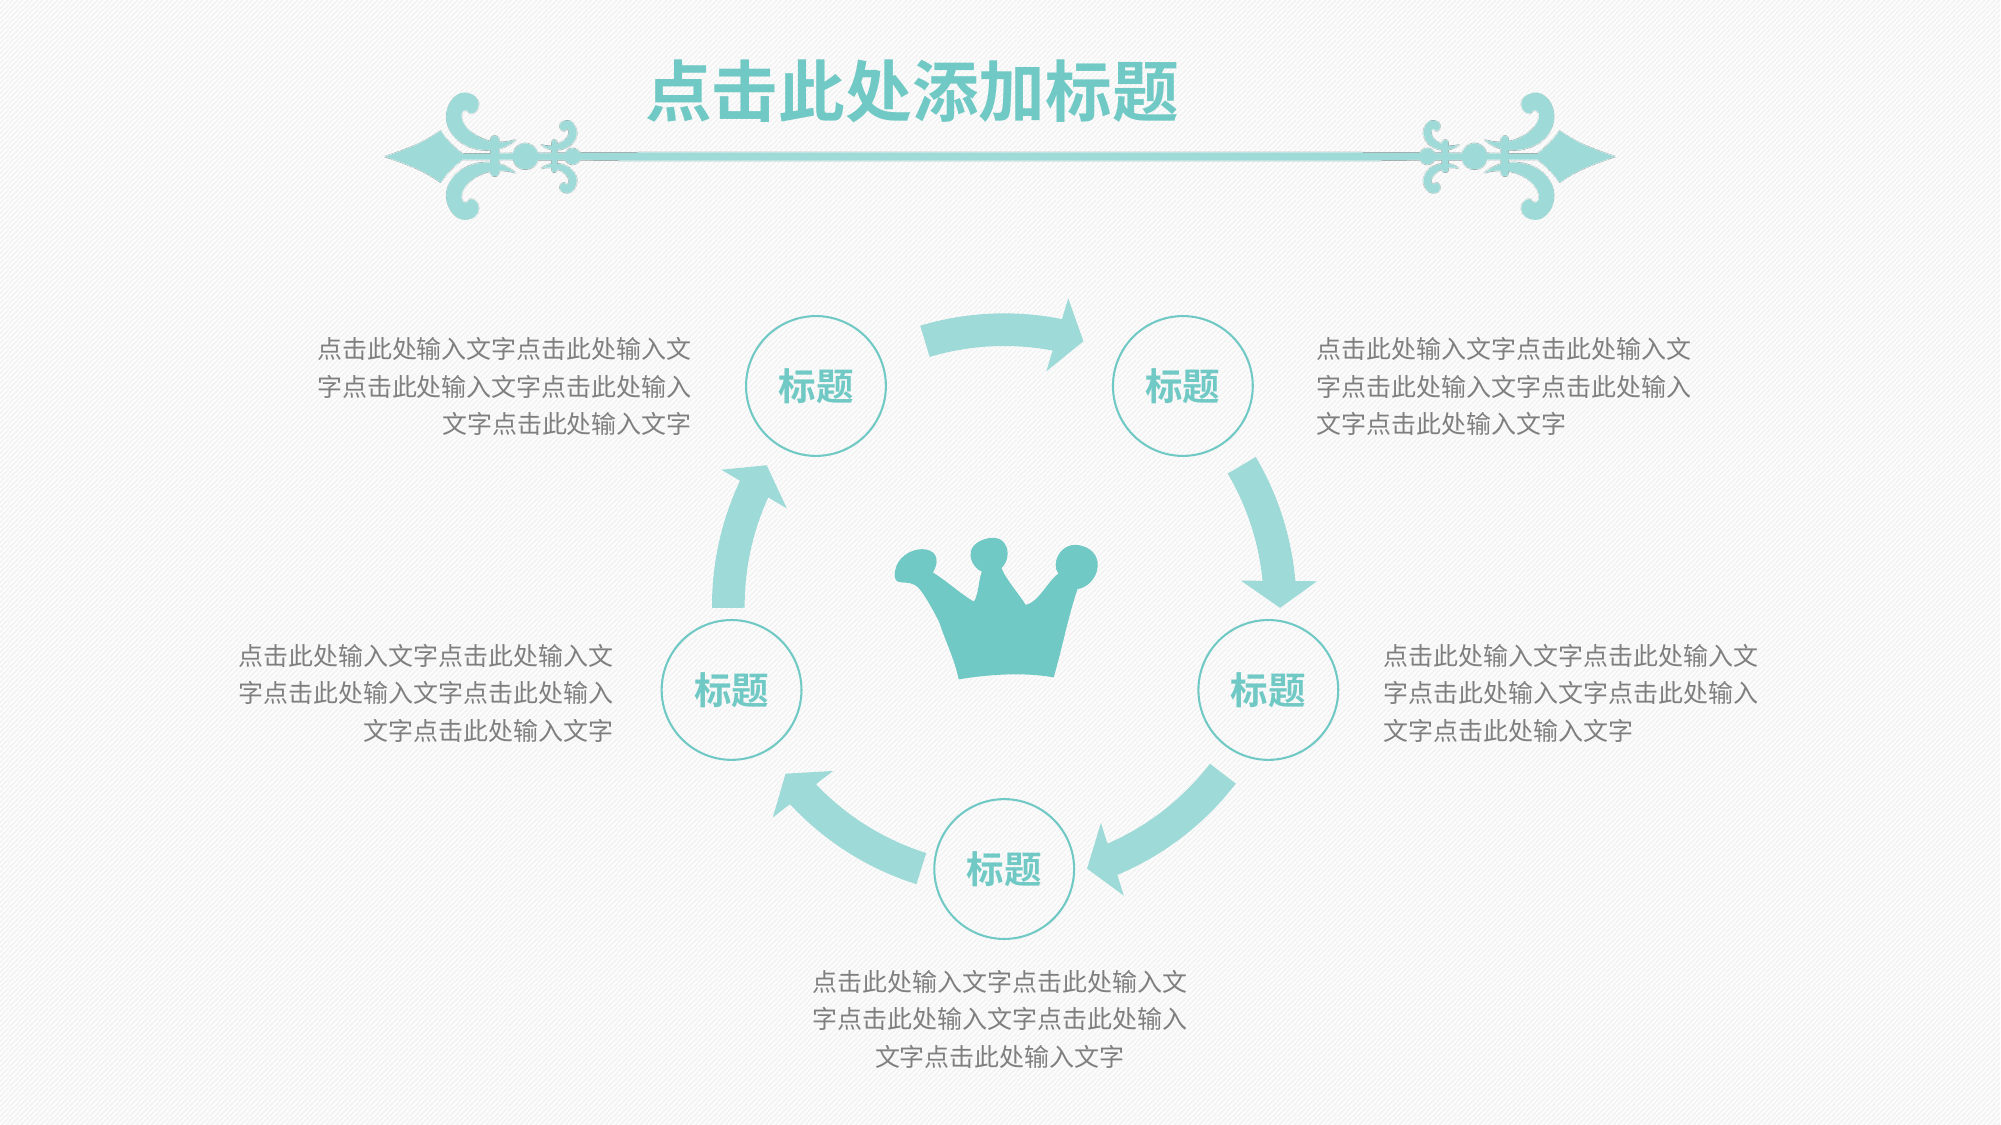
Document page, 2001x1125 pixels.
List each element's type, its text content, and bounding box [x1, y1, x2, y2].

text_box 点击此处输入文字点击此处输入文字点击此处输入文字点击此处输入文字点击此处输入文字 [219, 625, 629, 753]
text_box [1198, 619, 1339, 761]
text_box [661, 619, 802, 761]
text_box 点击此处输入文字点击此处输入文字点击此处输入文字点击此处输入文字点击此处输入文字 [1302, 319, 1711, 447]
text_box [772, 770, 927, 885]
text_box [920, 298, 1084, 372]
text_box 点击此处输入文字点击此处输入文字点击此处输入文字点击此处输入文字点击此处输入文字 [298, 319, 707, 447]
text_box [894, 537, 1098, 680]
text_box [1227, 460, 1318, 608]
text_box [1087, 769, 1236, 896]
text_box 点击此处输入文字点击此处输入文字点击此处输入文字点击此处输入文字点击此处输入文字 [1369, 625, 1778, 753]
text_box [934, 798, 1075, 940]
picture [0, 0, 2001, 1125]
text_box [745, 315, 887, 457]
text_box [1112, 315, 1254, 457]
text_box [712, 465, 787, 608]
text_box 点击此处添加标题 [630, 42, 1370, 91]
text_box 点击此处输入文字点击此处输入文字点击此处输入文字点击此处输入文字点击此处输入文字 [795, 951, 1205, 1079]
